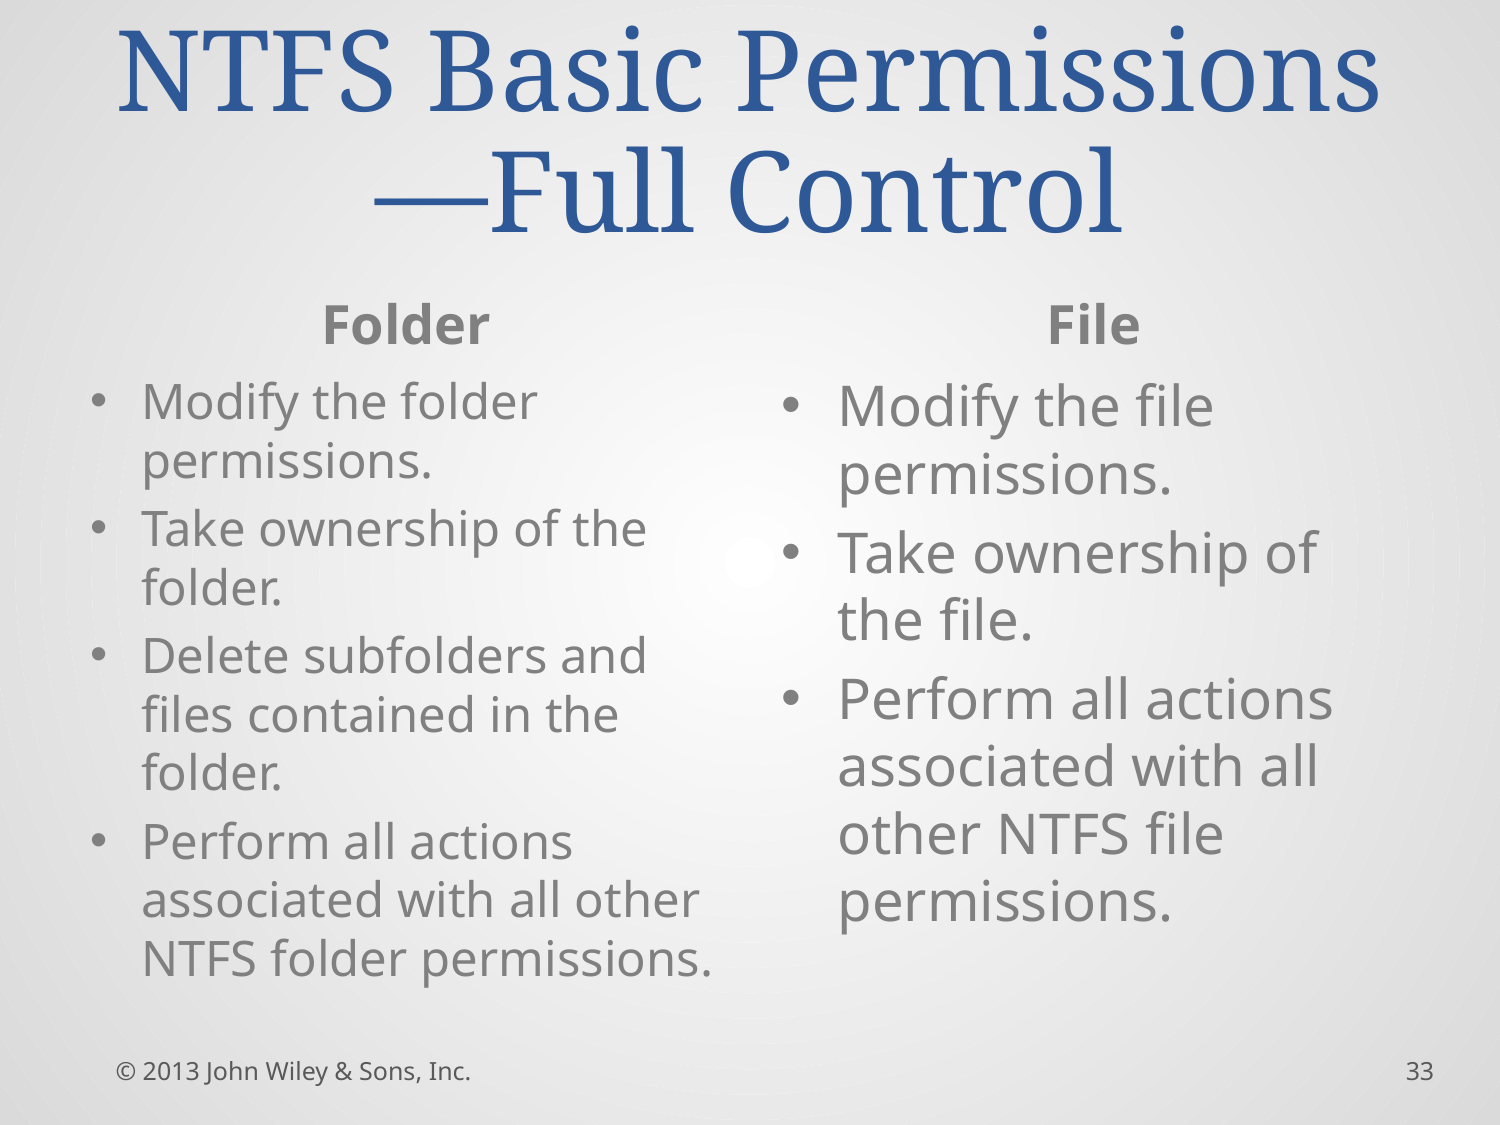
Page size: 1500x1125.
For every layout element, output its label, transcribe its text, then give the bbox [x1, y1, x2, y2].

list File [762, 262, 1426, 363]
slide_number 33 [1401, 1042, 1494, 1103]
list Modify the folder permissions. Take ownership of the folder. Delete subfolders and files contained in the folder. Perform all actions associated with all other NTFS folder permissions. [75, 363, 738, 1005]
title NTFS Basic Permissions—Full Control [75, 0, 1425, 263]
footer © 2013 John Wiley & Sons, Inc. [108, 1042, 576, 1103]
list Folder [75, 262, 738, 363]
list Modify the file permissions. Take ownership of the file. Perform all actions associated with all other NTFS file permissions. [766, 363, 1430, 1005]
